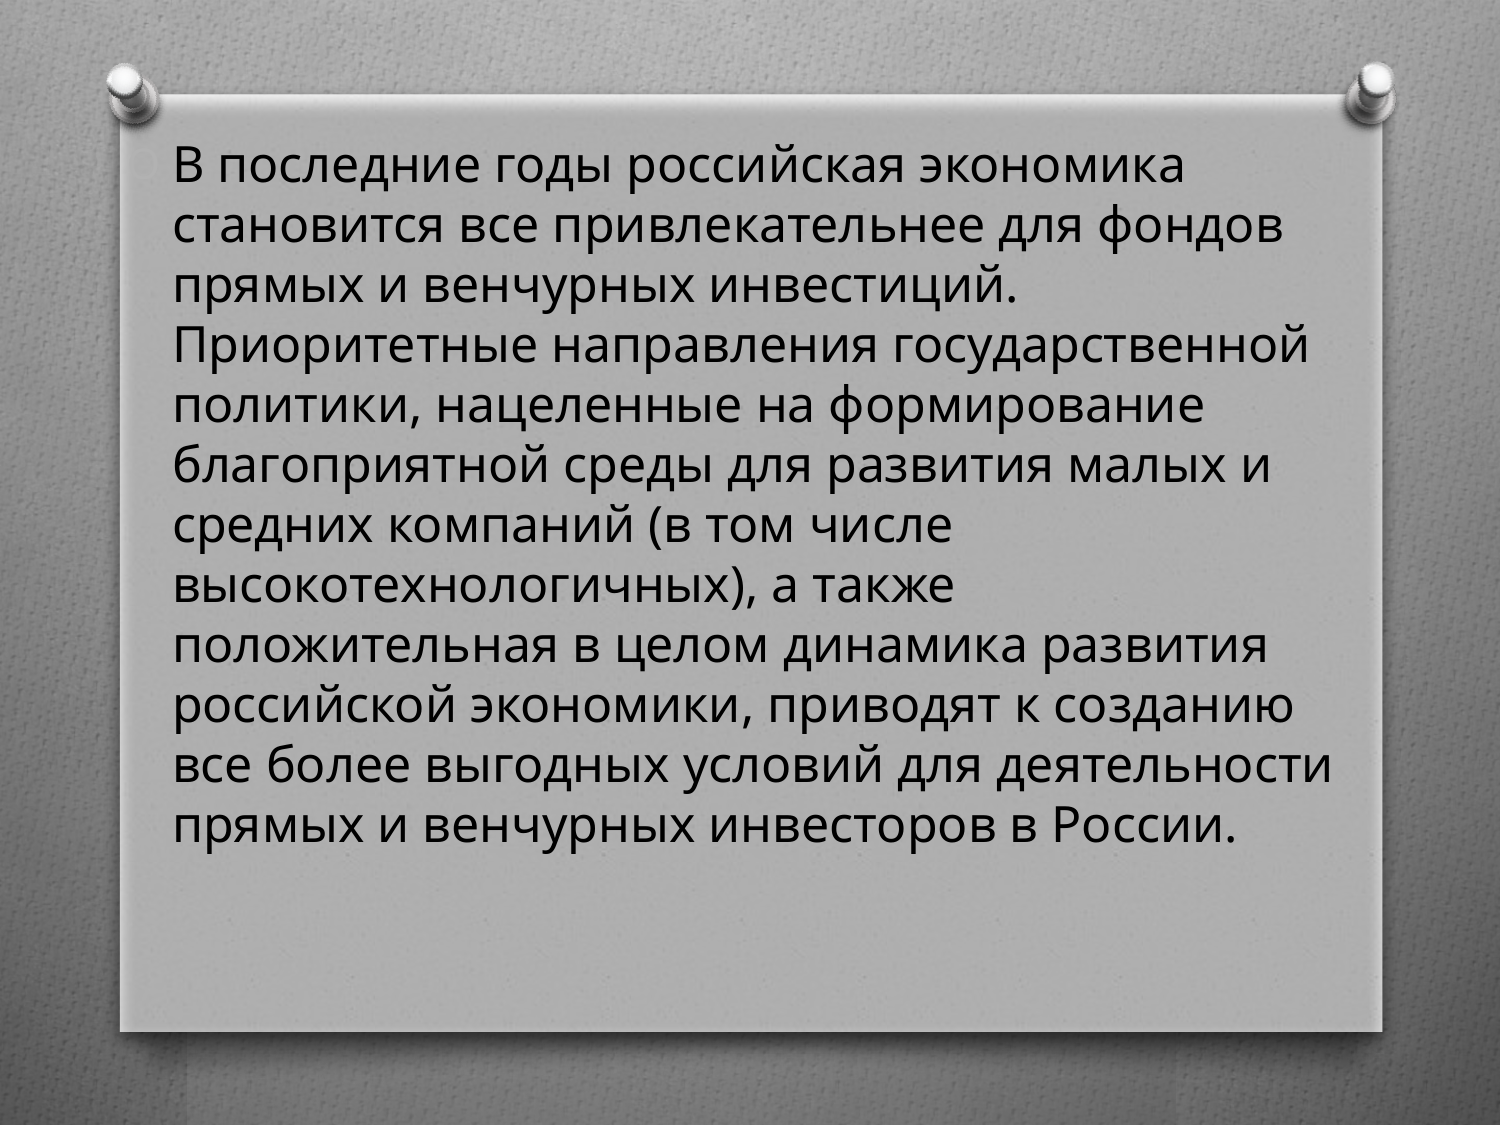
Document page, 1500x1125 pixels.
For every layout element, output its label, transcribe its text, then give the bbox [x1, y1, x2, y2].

picture [1317, 35, 1439, 156]
list В последние годы российская экономика становится все привлекательнее для фондов прямых и венчурных инвестиций. Приоритетные направления государственной политики, нацеленные на формирование благоприятной среды для развития малых и средних компаний (в том числе высокотехнологичных), а также положительная в целом динамика развития российской экономики, приводят к созданию все более выгодных условий для деятельности прямых и венчурных инвесторов в России. [112, 125, 1351, 951]
picture [75, 29, 198, 132]
